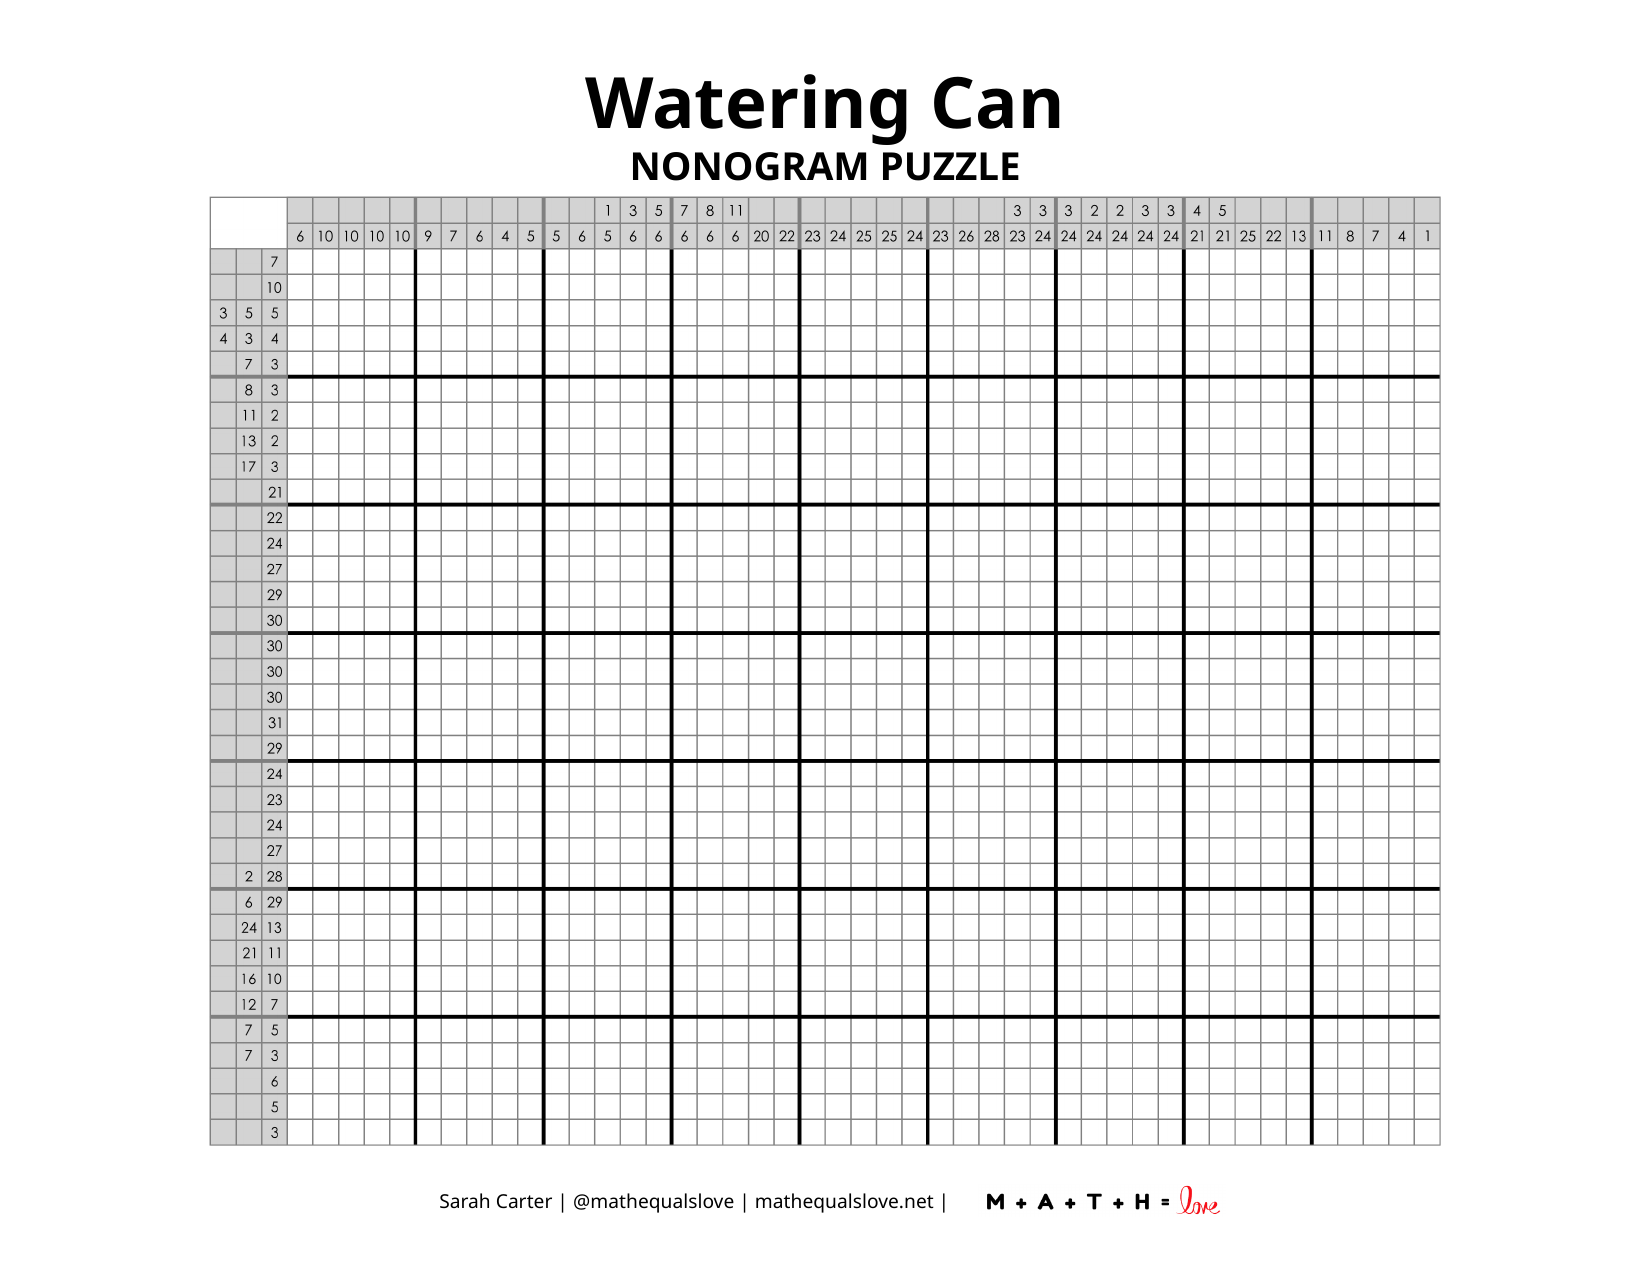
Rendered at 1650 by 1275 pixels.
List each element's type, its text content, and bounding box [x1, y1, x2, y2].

text_box Watering Can [408, 57, 1242, 143]
text_box NONOGRAM PUZZLE [578, 134, 1072, 195]
picture [208, 195, 1442, 1147]
text_box Sarah Carter | @mathequalslove | mathequalslove.net | [424, 1182, 1259, 1220]
picture [978, 1183, 1226, 1218]
